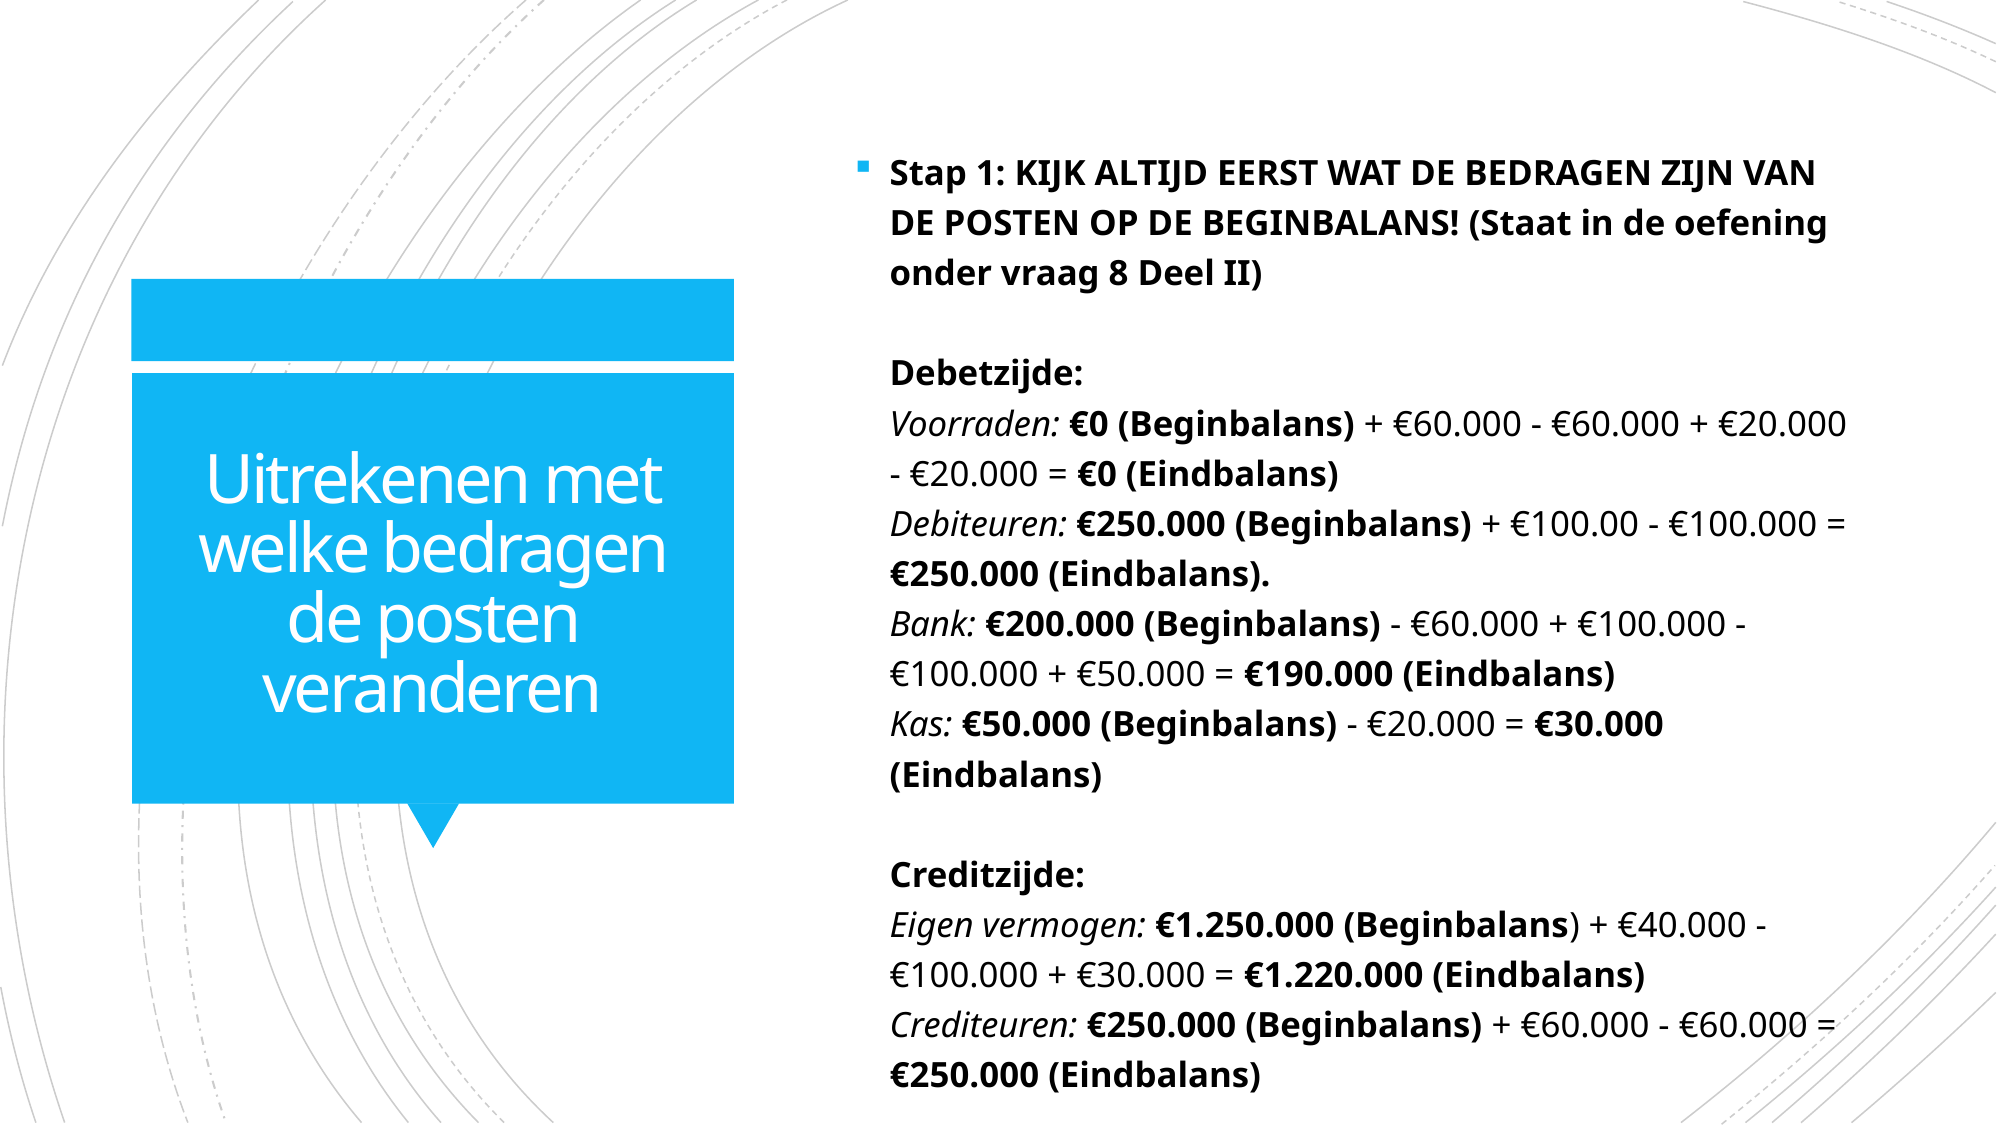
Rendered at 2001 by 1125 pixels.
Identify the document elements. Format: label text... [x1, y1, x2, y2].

title Uitrekenen met welke bedragen de posten veranderen [145, 385, 720, 789]
list Stap 1: KIJK ALTIJD EERST WAT DE BEDRAGEN ZIJN VAN DE POSTEN OP DE BEGINBALANS! (Staat in de oefening onder vraag 8 Deel II) Debetzijde: Voorraden: €0 (Beginbalans) + €60.000 - €60.000 + €20.000 - €20.000 = €0 (Eindbalans) Debiteuren: €250.000 (Beginbalans) + €100.00 - €100.000 = €250.000 (Eindbalans). Bank: €200.000 (Beginbalans) - €60.000 + €100.000 - €100.000 + €50.000 = €190.000 (Eindbalans) Kas: €50.000 (Beginbalans) - €20.000 = €30.000 (Eindbalans) Creditzijde: Eigen vermogen: €1.250.000 (Beginbalans) + €40.000 - €100.000 + €30.000 = €1.220.000 (Eindbalans) Crediteuren: €250.000 (Beginbalans) + €60.000 - €60.000 = €250.000 (Eindbalans) [839, 131, 1871, 1106]
